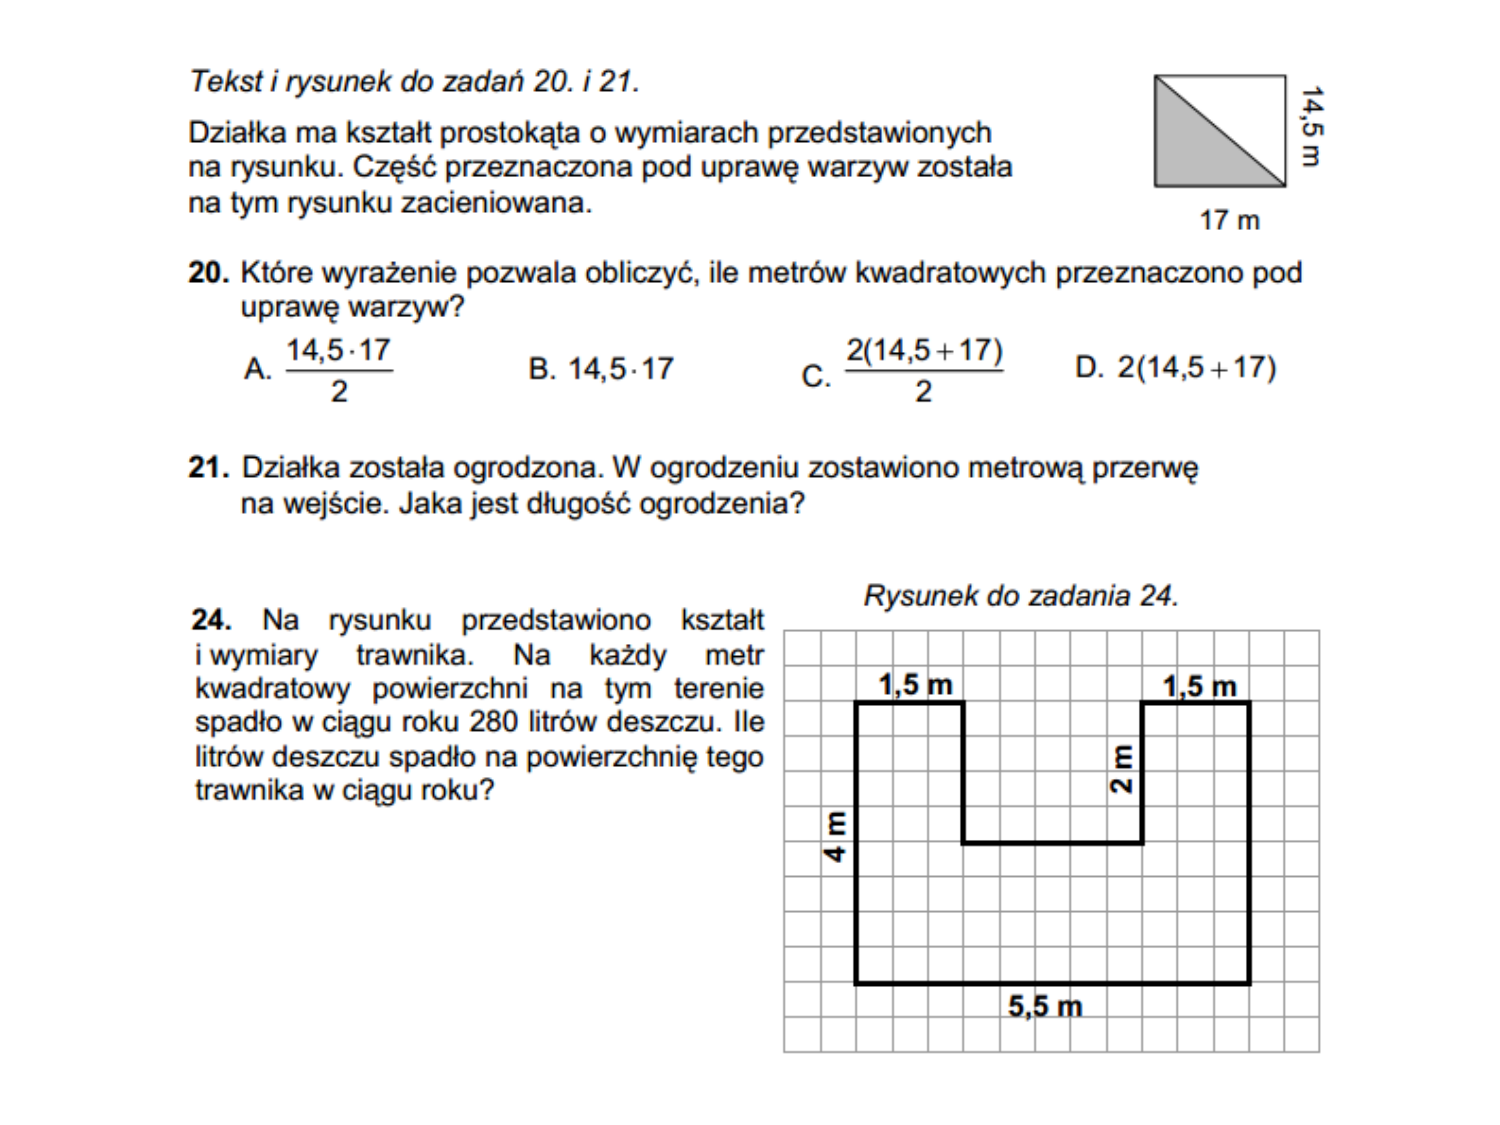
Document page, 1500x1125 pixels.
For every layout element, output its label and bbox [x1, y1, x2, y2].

picture [147, 558, 1353, 1083]
picture [170, 54, 1334, 528]
